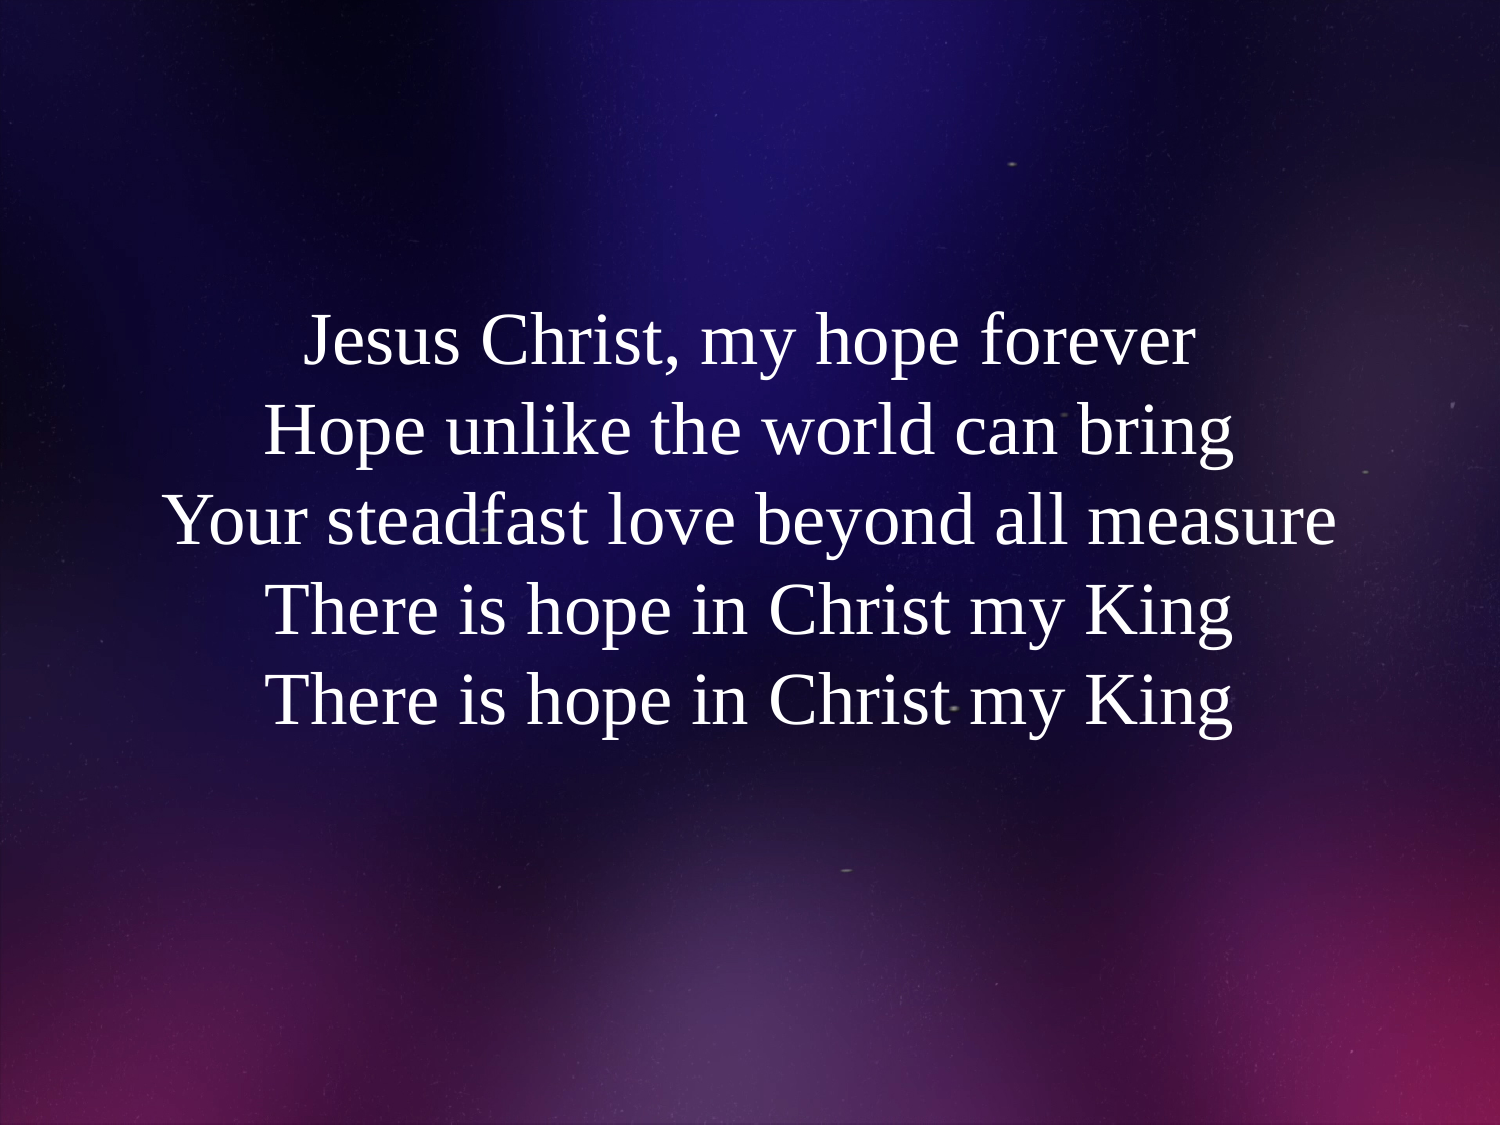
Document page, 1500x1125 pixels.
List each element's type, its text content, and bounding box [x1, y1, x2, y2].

picture [0, 0, 1500, 1125]
title Jesus Christ, my hope forever Hope unlike the world can bring Your steadfast love beyond all measure There is hope in Christ my King There is hope in Christ my King [37, 420, 1463, 609]
